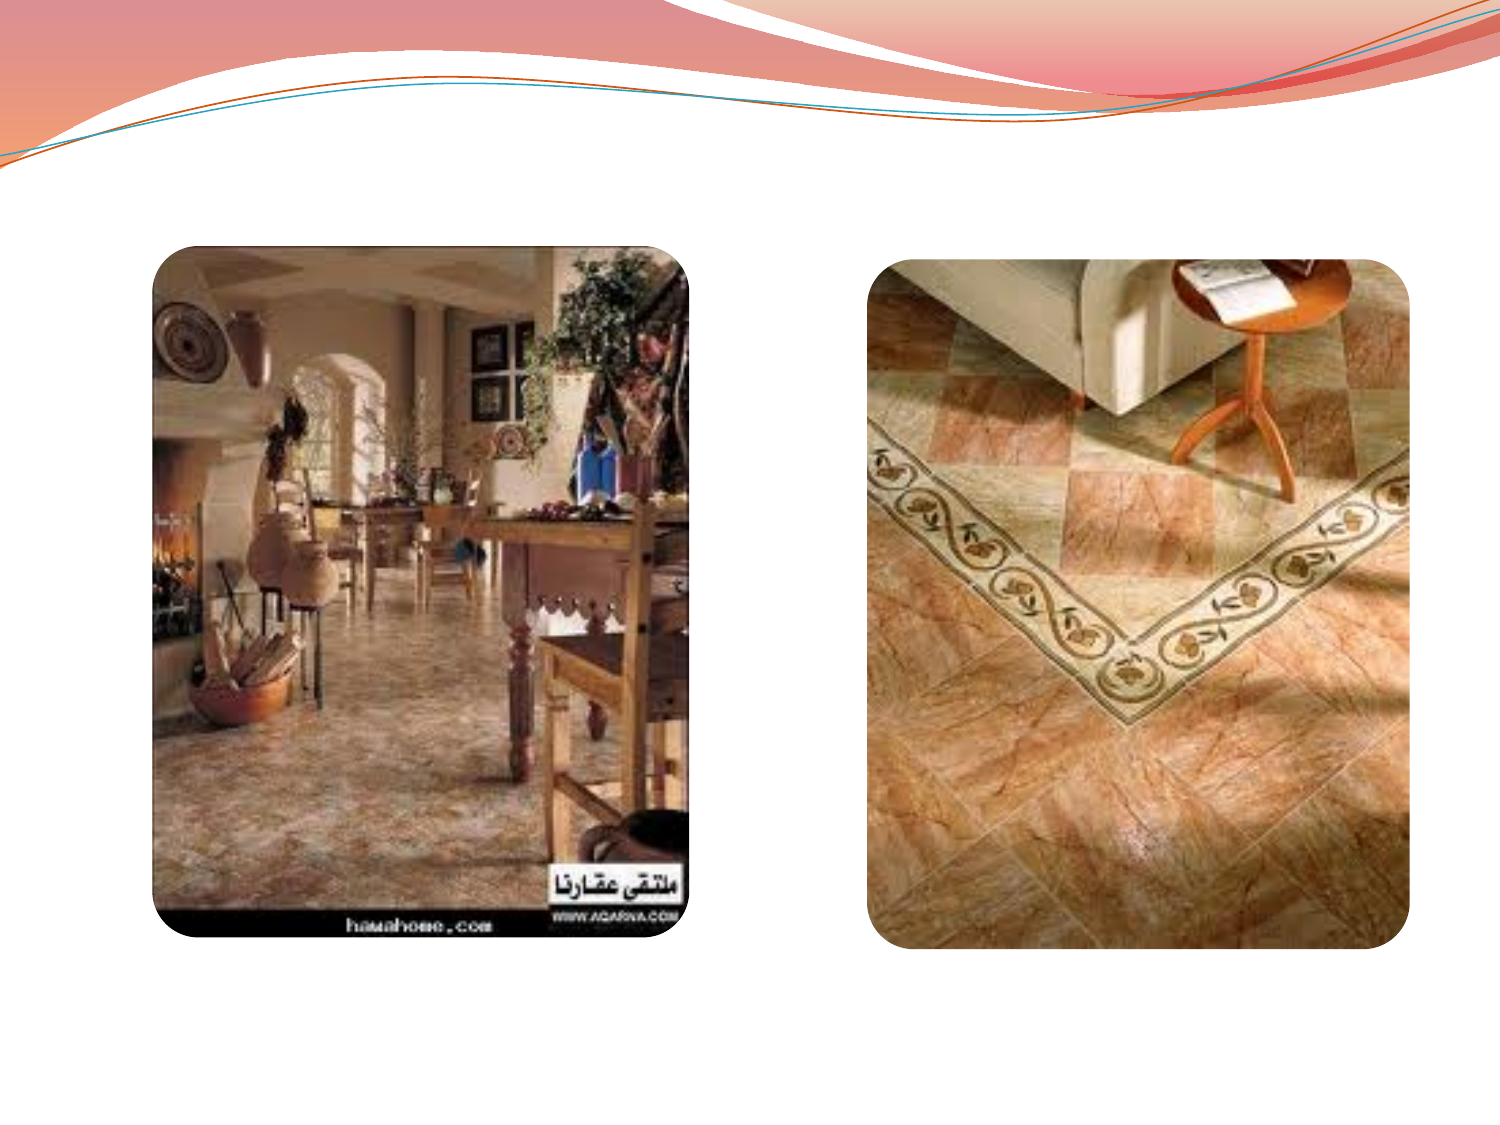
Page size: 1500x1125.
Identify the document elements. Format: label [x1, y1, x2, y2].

picture [152, 245, 690, 938]
picture [866, 259, 1410, 950]
